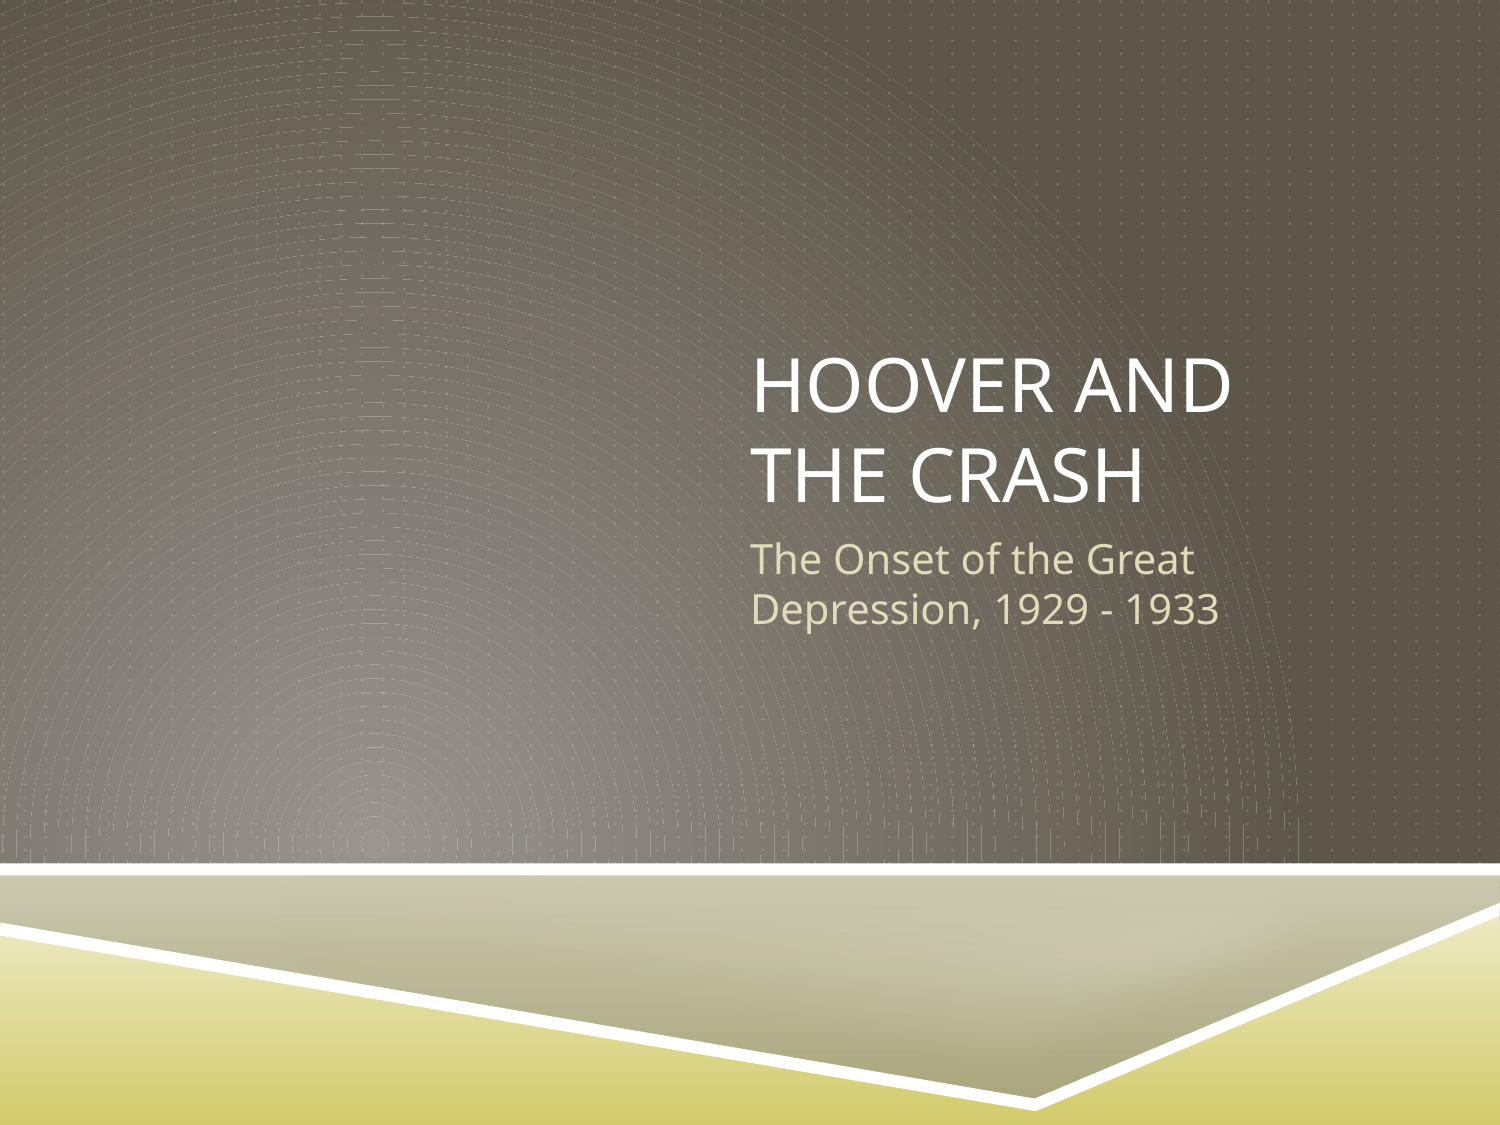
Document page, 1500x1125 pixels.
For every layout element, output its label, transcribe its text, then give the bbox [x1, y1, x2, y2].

subtitle The Onset of the Great Depression, 1929 - 1933 [750, 525, 1388, 825]
title Hoover and the Crash [750, 275, 1388, 525]
